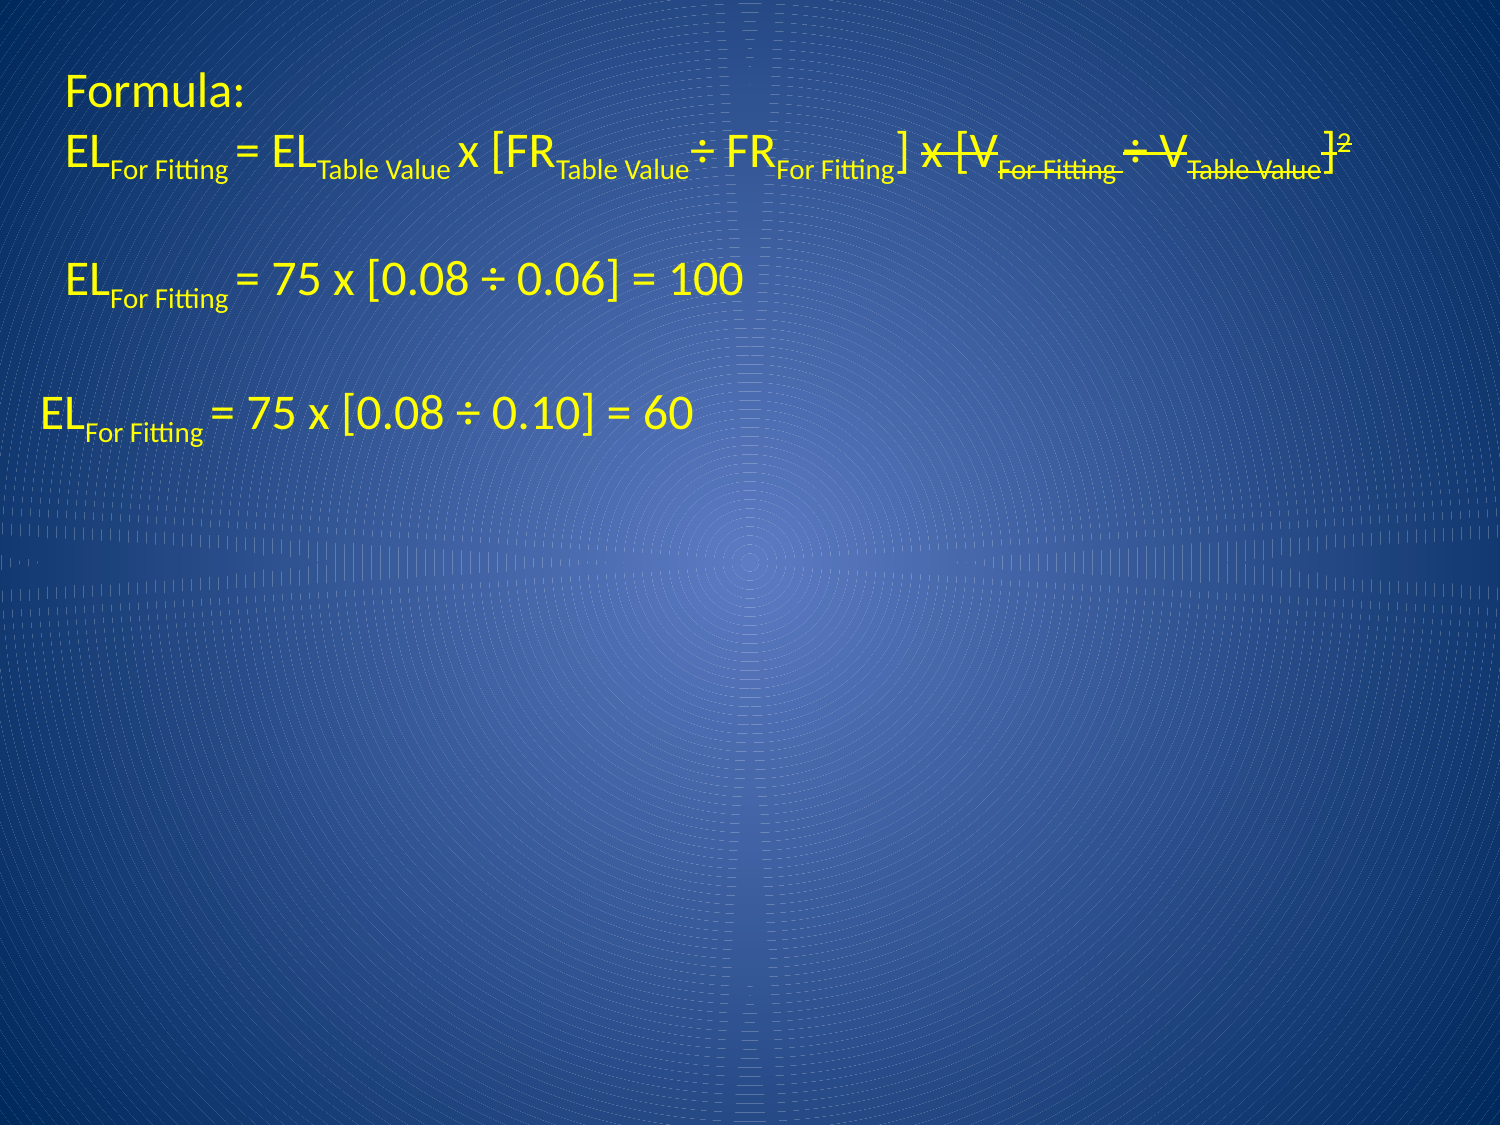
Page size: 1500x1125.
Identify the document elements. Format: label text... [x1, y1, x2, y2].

text_box Formula: ELFor Fitting = ELTable Value x [FRTable Value÷ FRFor Fitting] x [VFor Fitting ÷ VTable Value]2 ELFor Fitting = 75 x [0.08 ÷ 0.06] = 100 [50, 49, 1500, 382]
text_box ELFor Fitting = 75 x [0.08 ÷ 0.10] = 60 [24, 312, 1475, 516]
